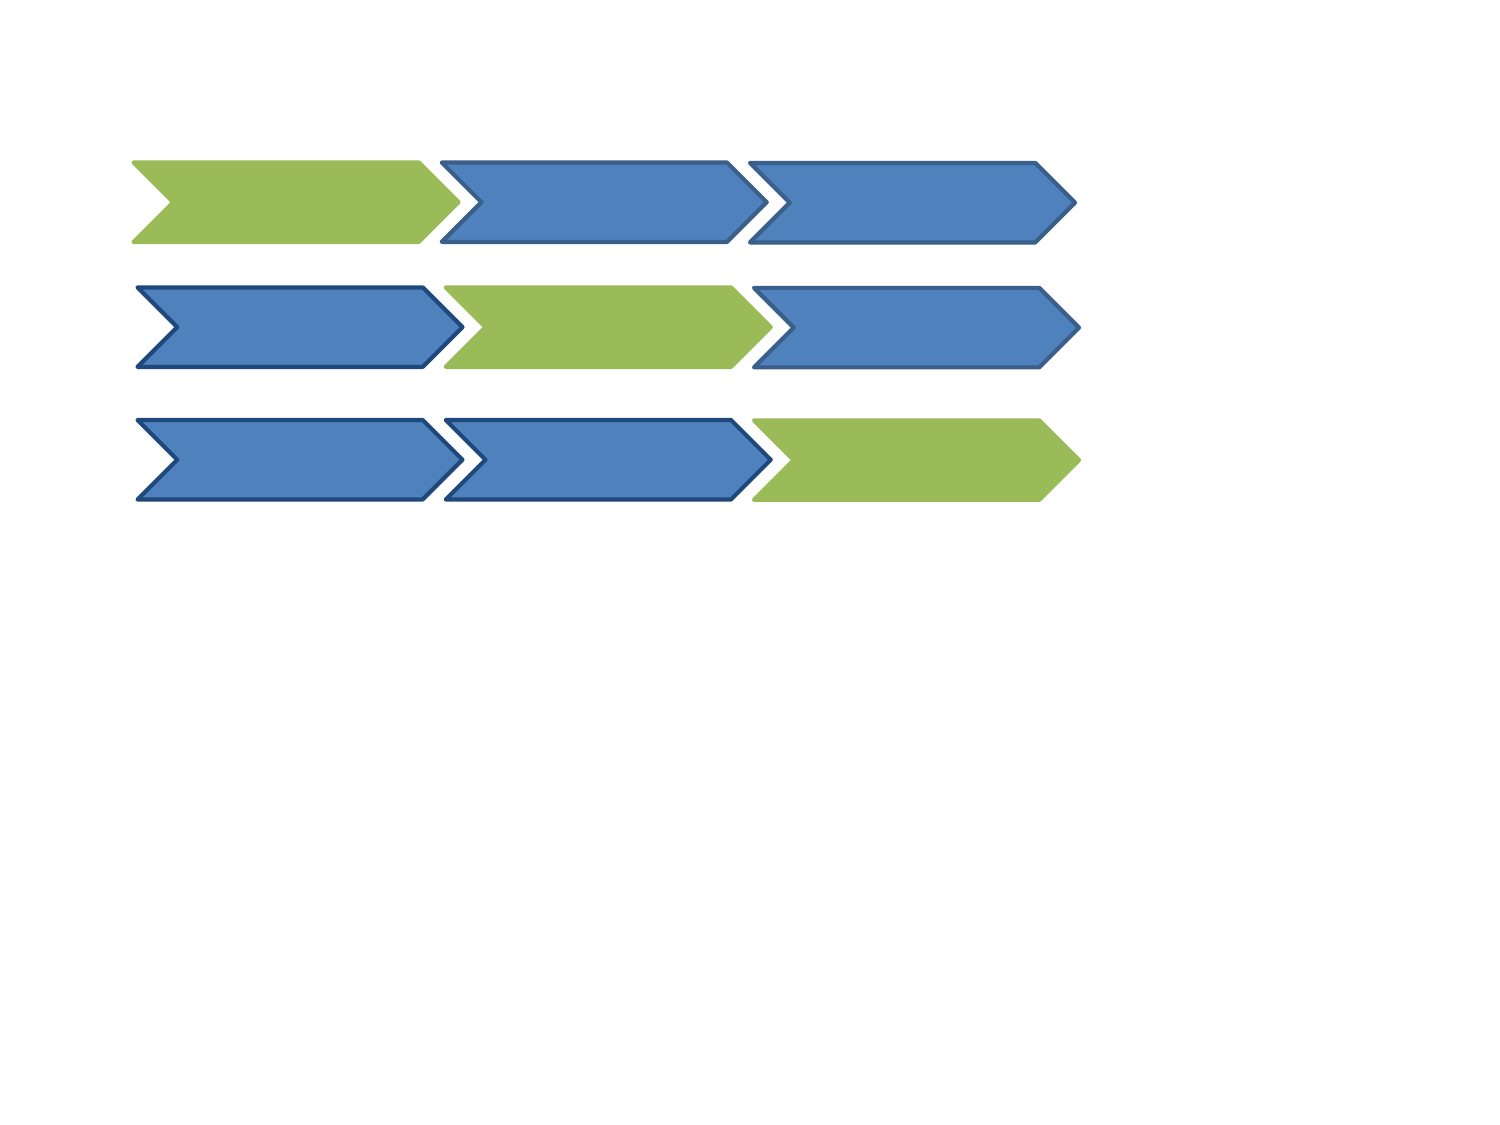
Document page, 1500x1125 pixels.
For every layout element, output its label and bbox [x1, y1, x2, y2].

text_box [137, 419, 1080, 501]
text_box [133, 162, 1076, 243]
text_box [137, 287, 1080, 368]
